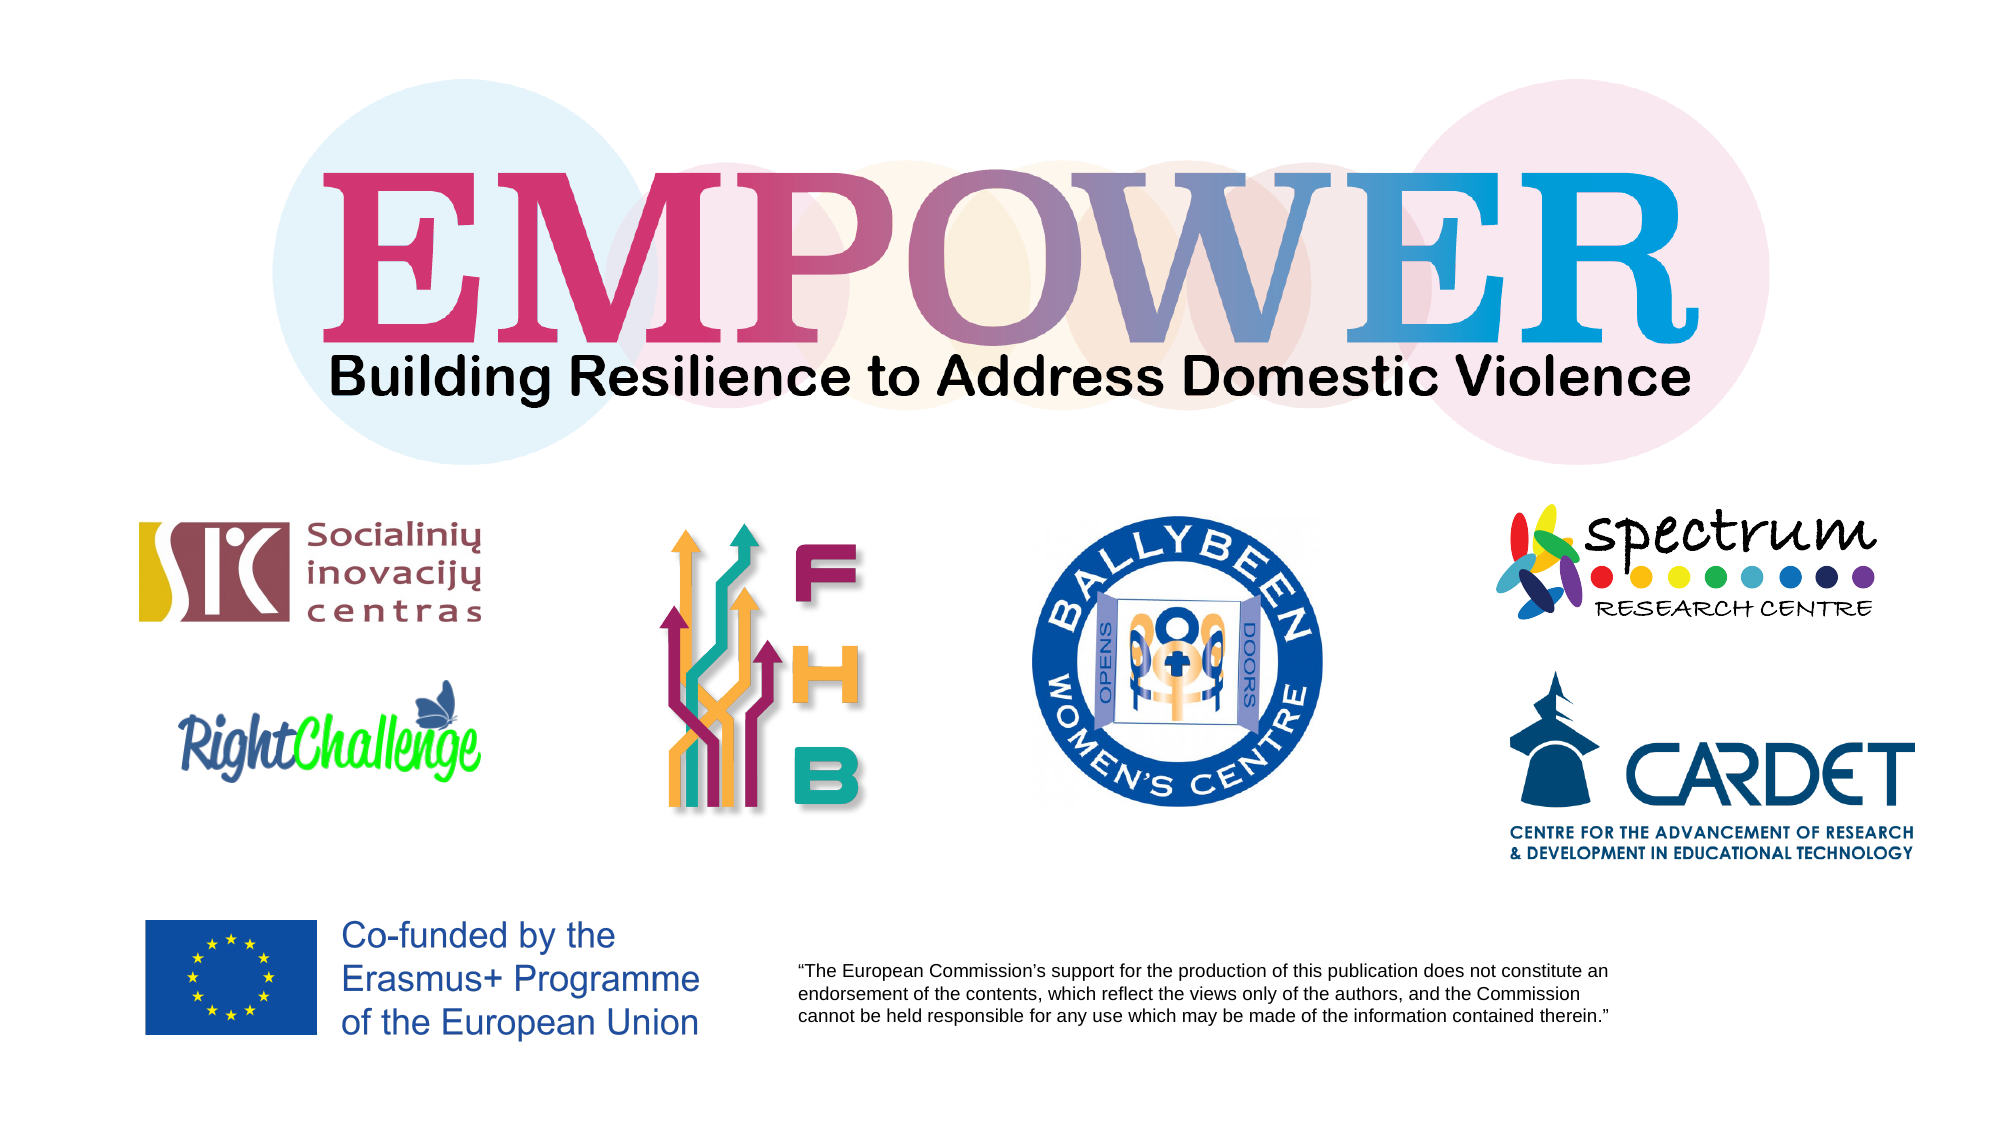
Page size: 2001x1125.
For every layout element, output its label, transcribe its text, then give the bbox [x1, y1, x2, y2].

picture [138, 521, 481, 622]
picture [178, 680, 481, 783]
picture [1496, 659, 1924, 872]
text_box “The European Commission’s support for the production of this publication does not constitute an endorsement of the contents, which reflect the views only of the authors, and the Commission cannot be held responsible for any use which may be made of the information contained therein.” [783, 951, 1641, 1057]
picture [272, 79, 1770, 465]
picture [1032, 516, 1323, 808]
picture [657, 521, 879, 840]
picture [112, 886, 743, 1067]
picture [1496, 493, 1882, 640]
